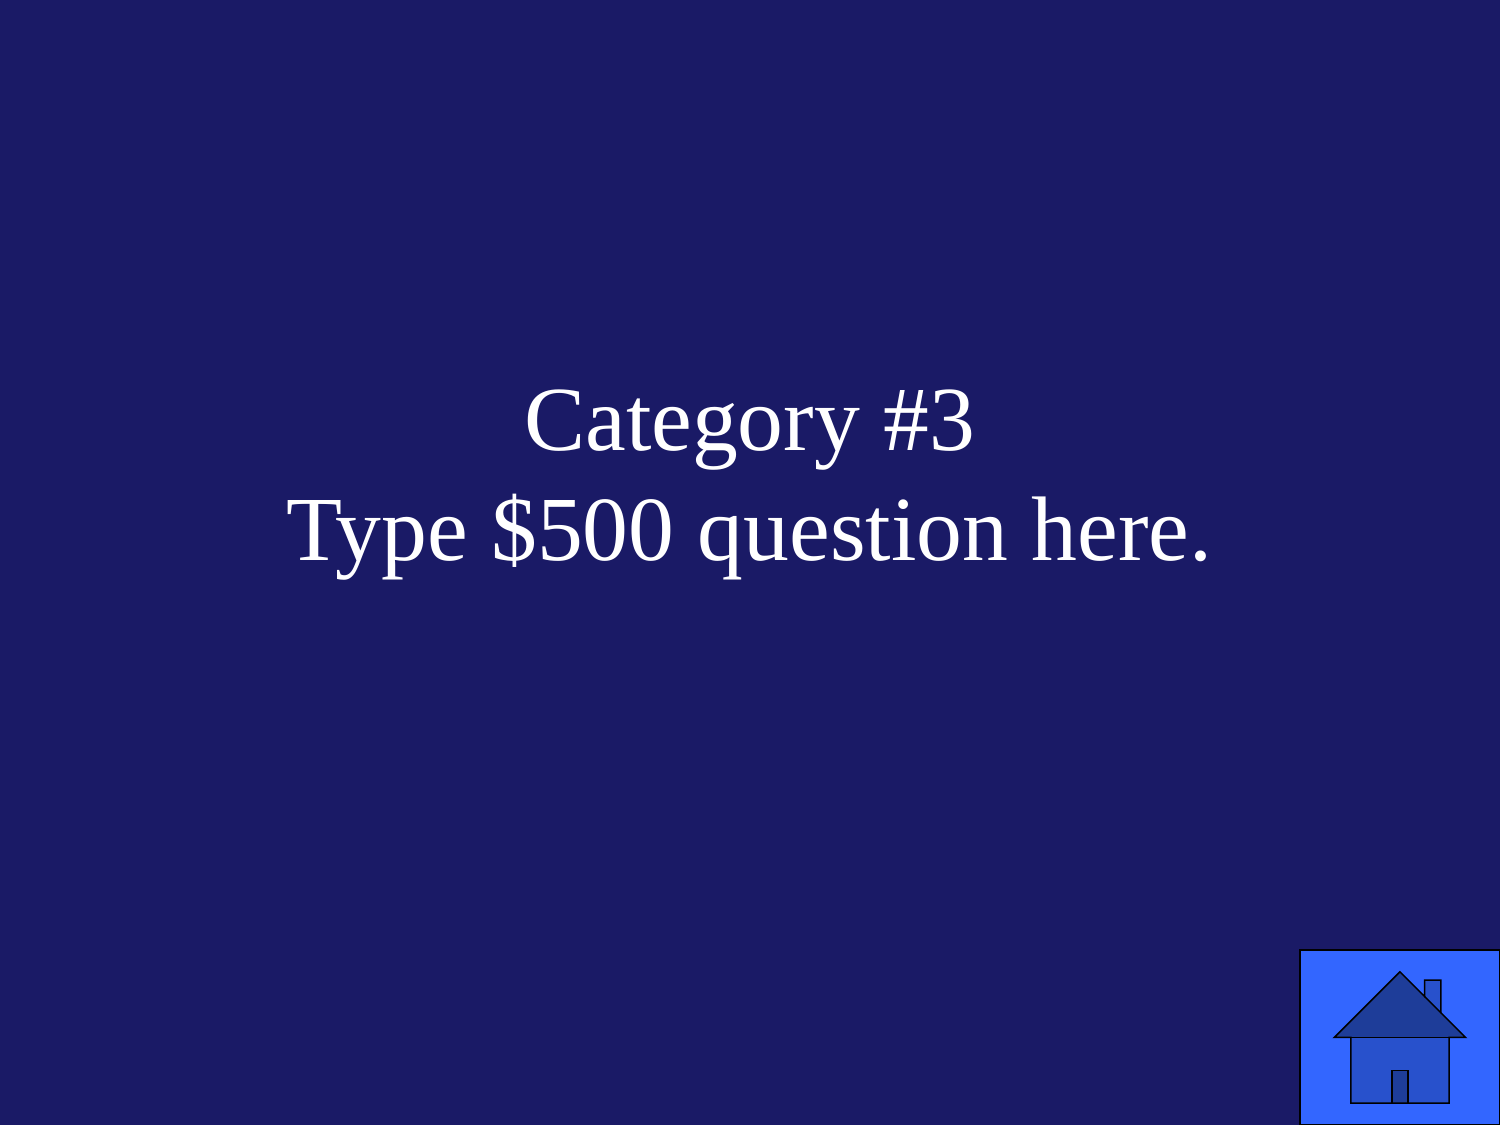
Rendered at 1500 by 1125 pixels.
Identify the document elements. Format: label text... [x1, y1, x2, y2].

title Category #3 Type $500 question here. [112, 374, 1388, 563]
text_box [1299, 950, 1500, 1125]
